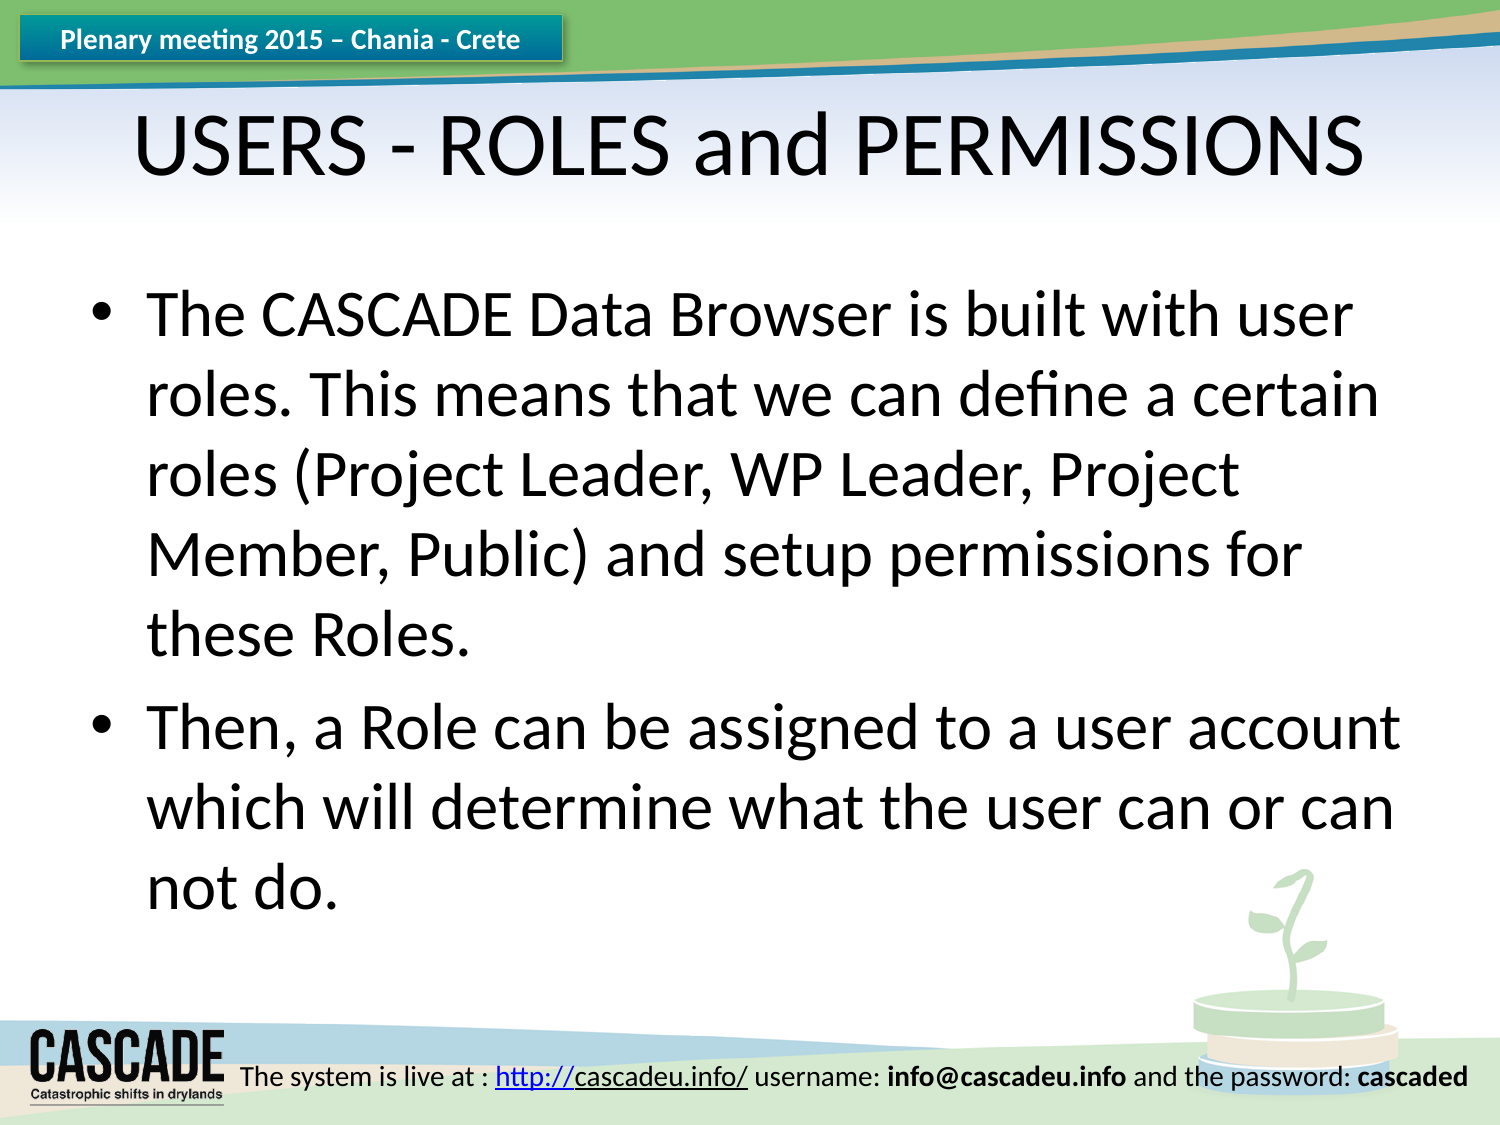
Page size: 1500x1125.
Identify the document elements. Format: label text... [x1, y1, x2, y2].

title USERS - ROLES and PERMISSIONS [75, 45, 1425, 233]
text_box The system is live at : http://cascadeu.info/ username: info@cascadeu.info and the password: cascaded [224, 1049, 1488, 1100]
picture [0, 0, 1500, 90]
picture [29, 1029, 224, 1106]
list The CASCADE Data Browser is built with user roles. This means that we can define a certain roles (Project Leader, WP Leader, Project Member, Public) and setup permissions for these Roles. Then, a Role can be assigned to a user account which will determine what the user can or can not do. [75, 262, 1425, 1005]
